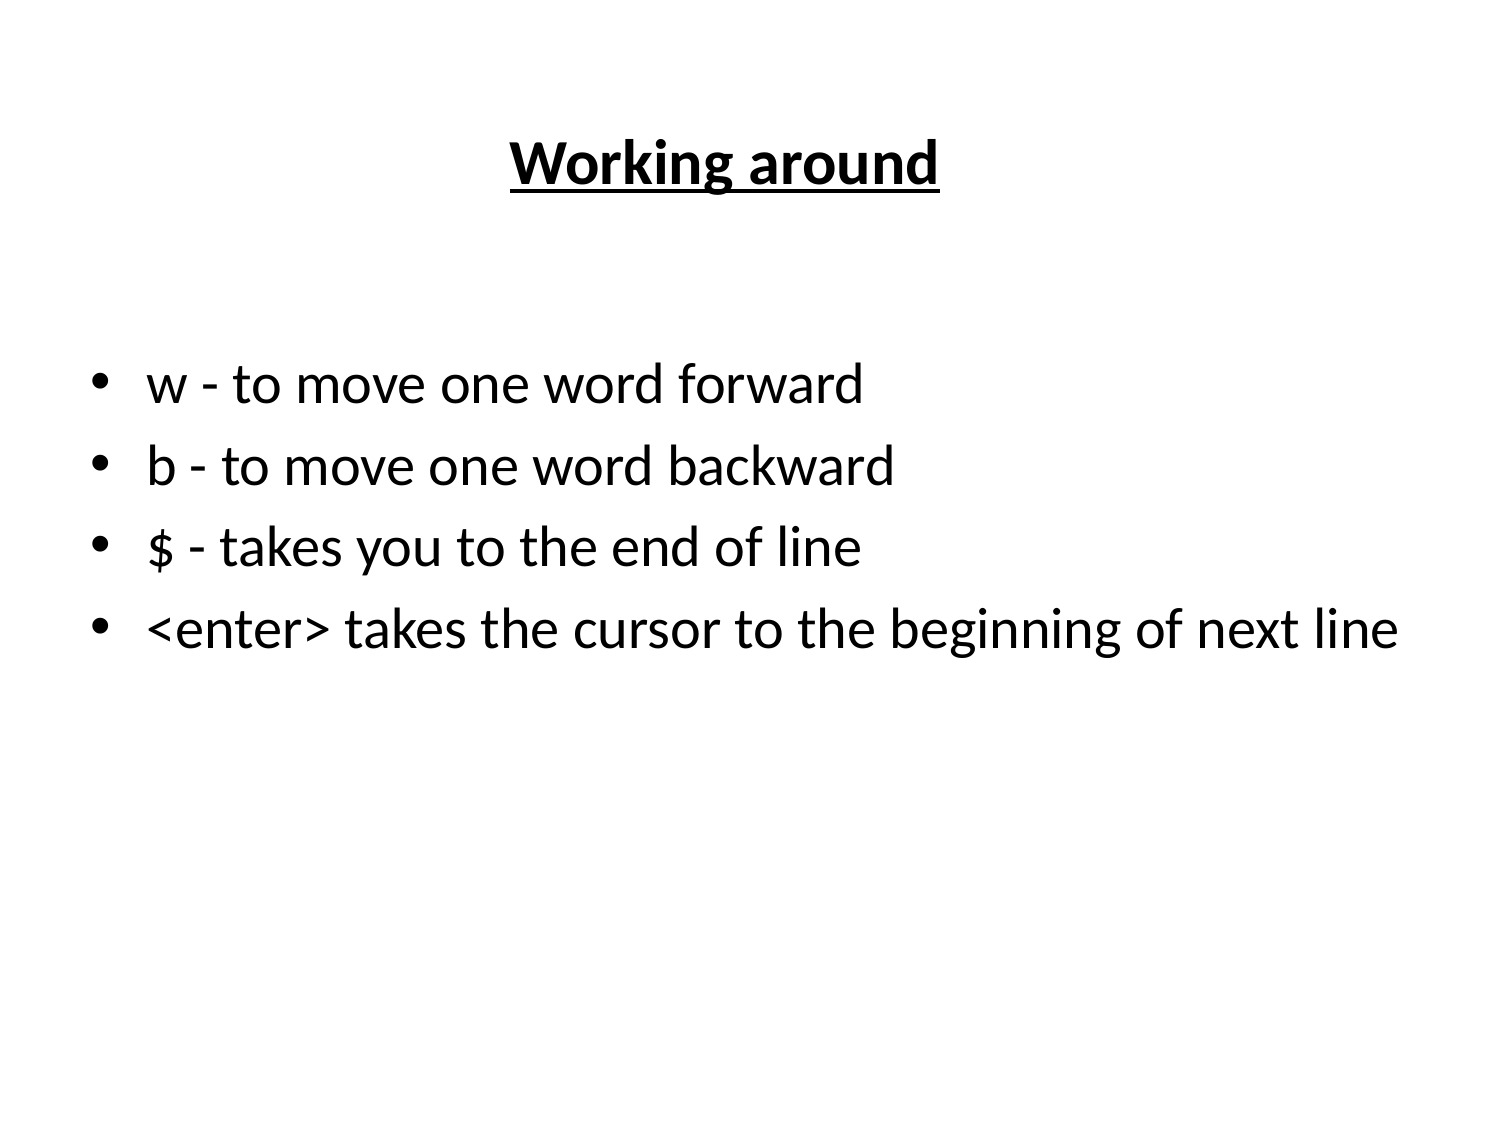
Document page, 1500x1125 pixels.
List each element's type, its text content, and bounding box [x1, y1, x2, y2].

title Working around [50, 112, 1400, 205]
list w - to move one word forward b - to move one word backward $ - takes you to the end of line <enter> takes the cursor to the beginning of next line [75, 174, 1425, 1005]
